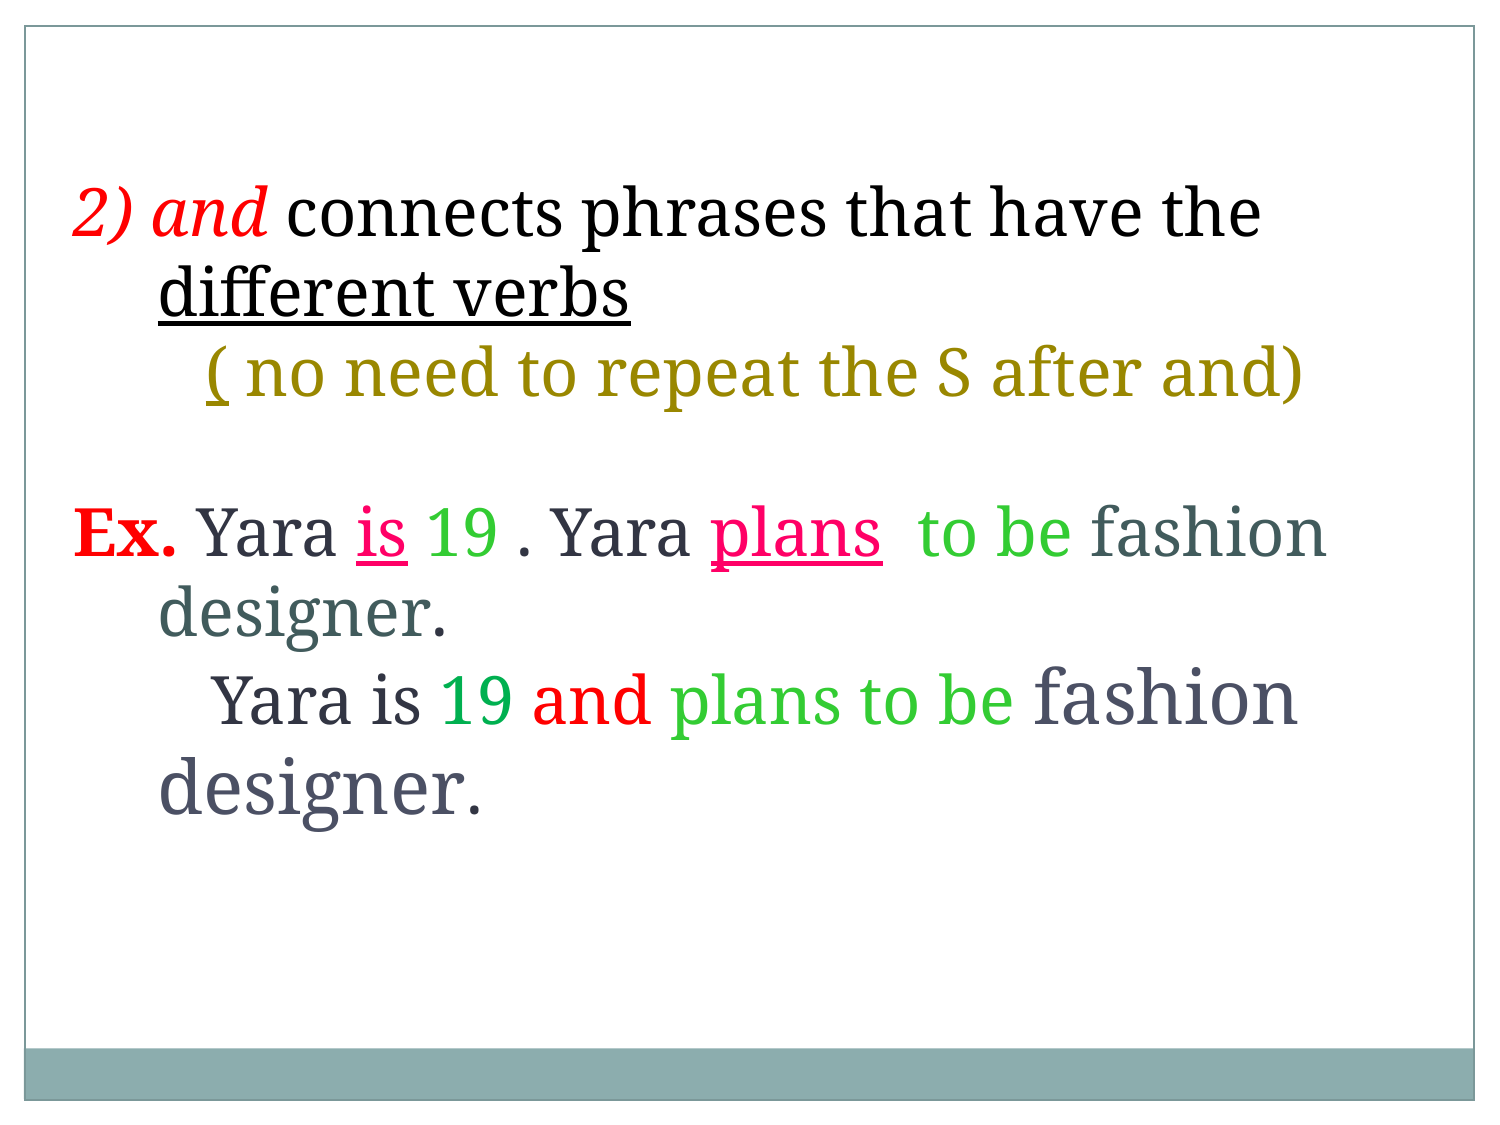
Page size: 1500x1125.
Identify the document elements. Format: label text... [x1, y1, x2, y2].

text_box 2) and connects phrases that have the different verbs ( no need to repeat the S after and) Ex. Yara is 19 . Yara plans to be fashion designer. Yara is 19 and plans to be fashion designer. [58, 162, 1453, 837]
